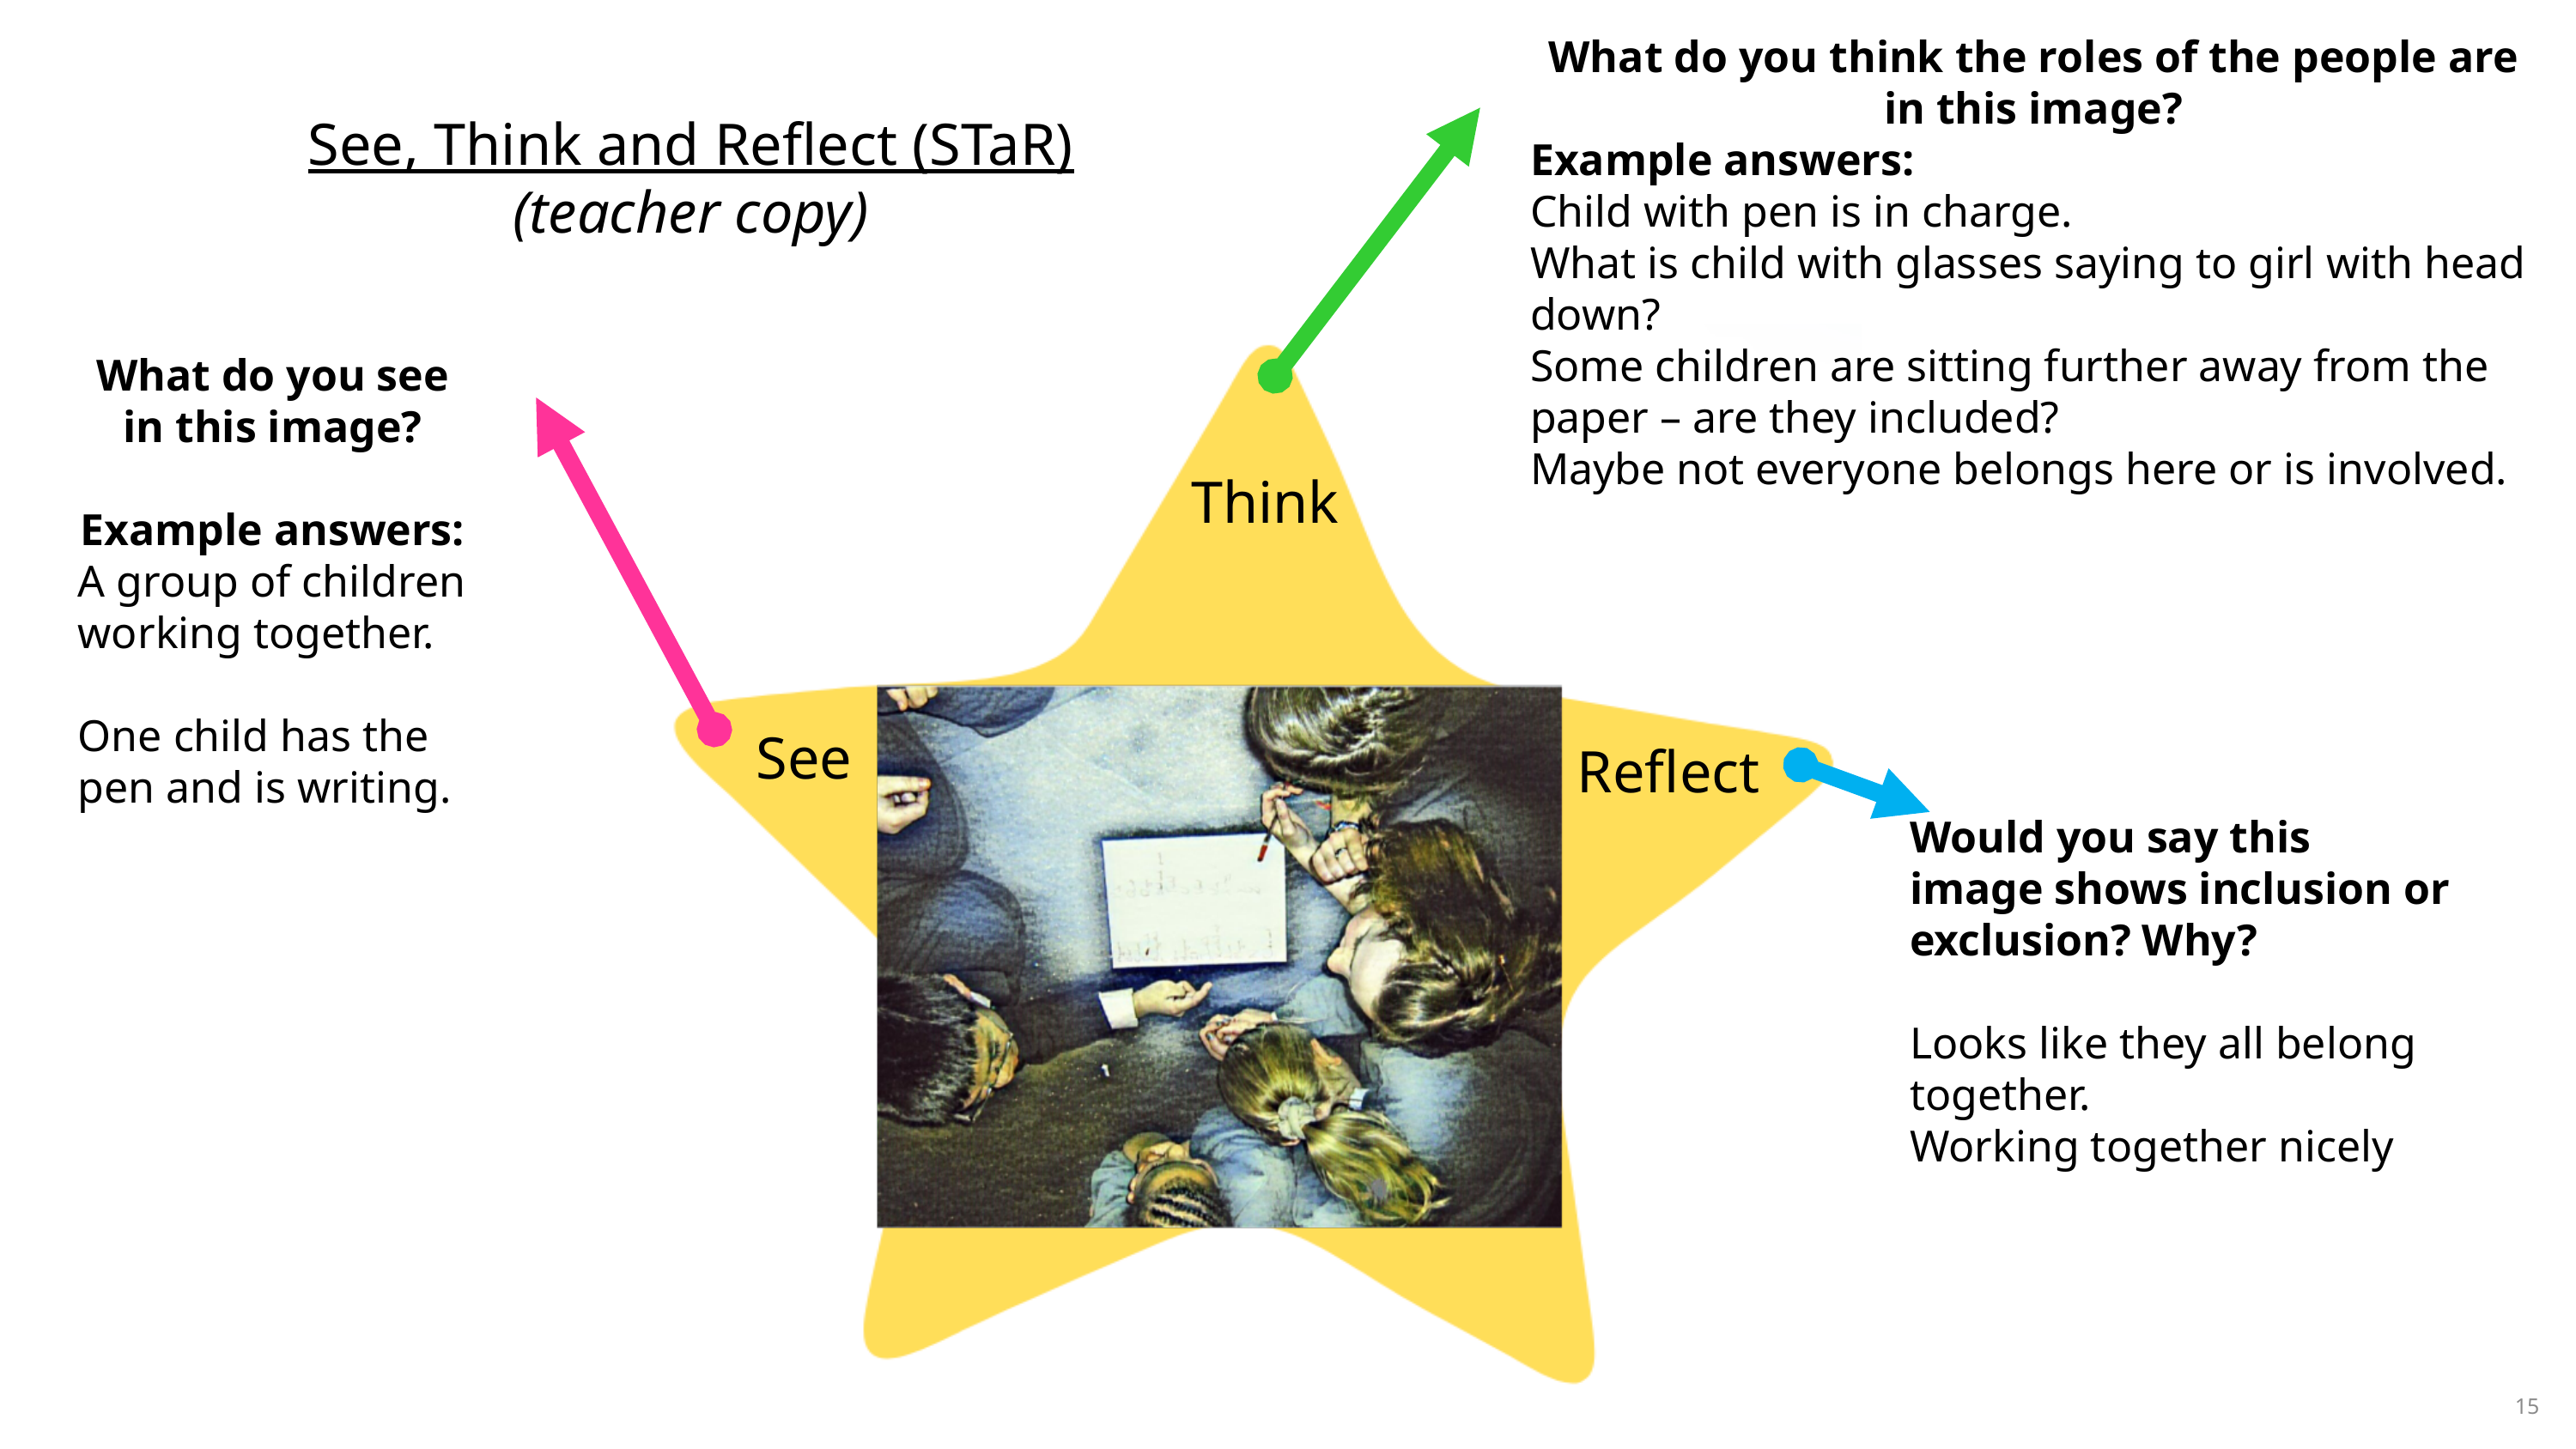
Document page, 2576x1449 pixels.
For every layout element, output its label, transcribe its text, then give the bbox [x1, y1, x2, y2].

text_box What do you see in this image? Example answers: A group of children working together. One child has the pen and is writing. [58, 338, 487, 912]
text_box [1274, 107, 1480, 377]
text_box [535, 397, 715, 731]
text_box What do you think the roles of the people are in this image? Example answers: Child with pen is in charge. What is child with glasses saying to girl with head down? Some children are sitting further away from the paper – are they included? Maybe not everyone belongs here or is involved. [1510, 20, 2556, 549]
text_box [1800, 764, 1930, 812]
slide_number 15 [1972, 1368, 2553, 1446]
text_box See, Think and Reflect (STaR) (teacher copy) [225, 90, 1157, 262]
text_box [659, 323, 1867, 1408]
title STaR: Working together (teacher copy) [0, 0, 811, 185]
text_box Would you say this image shows inclusion or exclusion? Why? Looks like they all belong together. Working together nicely [1890, 800, 2470, 1219]
